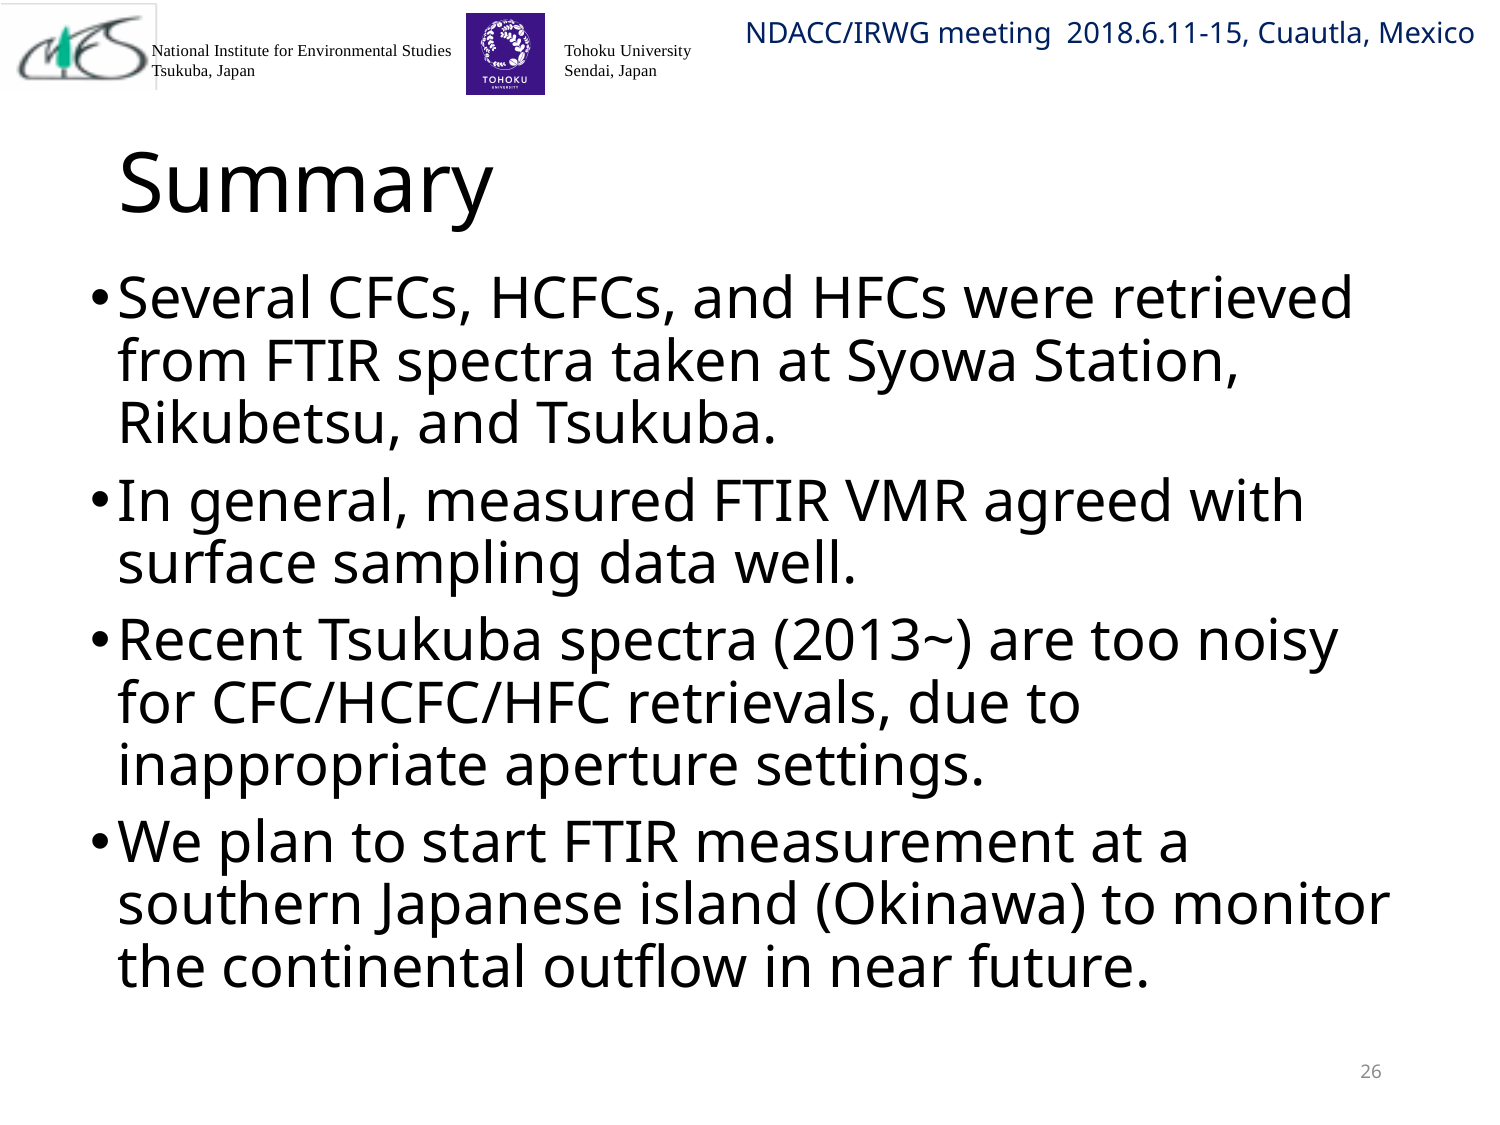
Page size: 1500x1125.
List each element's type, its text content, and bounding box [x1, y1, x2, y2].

slide_number 26 [1059, 1042, 1397, 1103]
picture [1, 2, 160, 90]
list Several CFCs, HCFCs, and HFCs were retrieved from FTIR spectra taken at Syowa Station, Rikubetsu, and Tsukuba. In general, measured FTIR VMR agreed with surface sampling data well. Recent Tsukuba spectra (2013~) are too noisy for CFC/HCFC/HFC retrievals, due to inappropriate aperture settings. We plan to start FTIR measurement at a southern Japanese island (Okinawa) to monitor the continental outflow in near future. [75, 261, 1425, 1012]
picture [466, 13, 545, 94]
title Summary [103, 94, 1397, 261]
